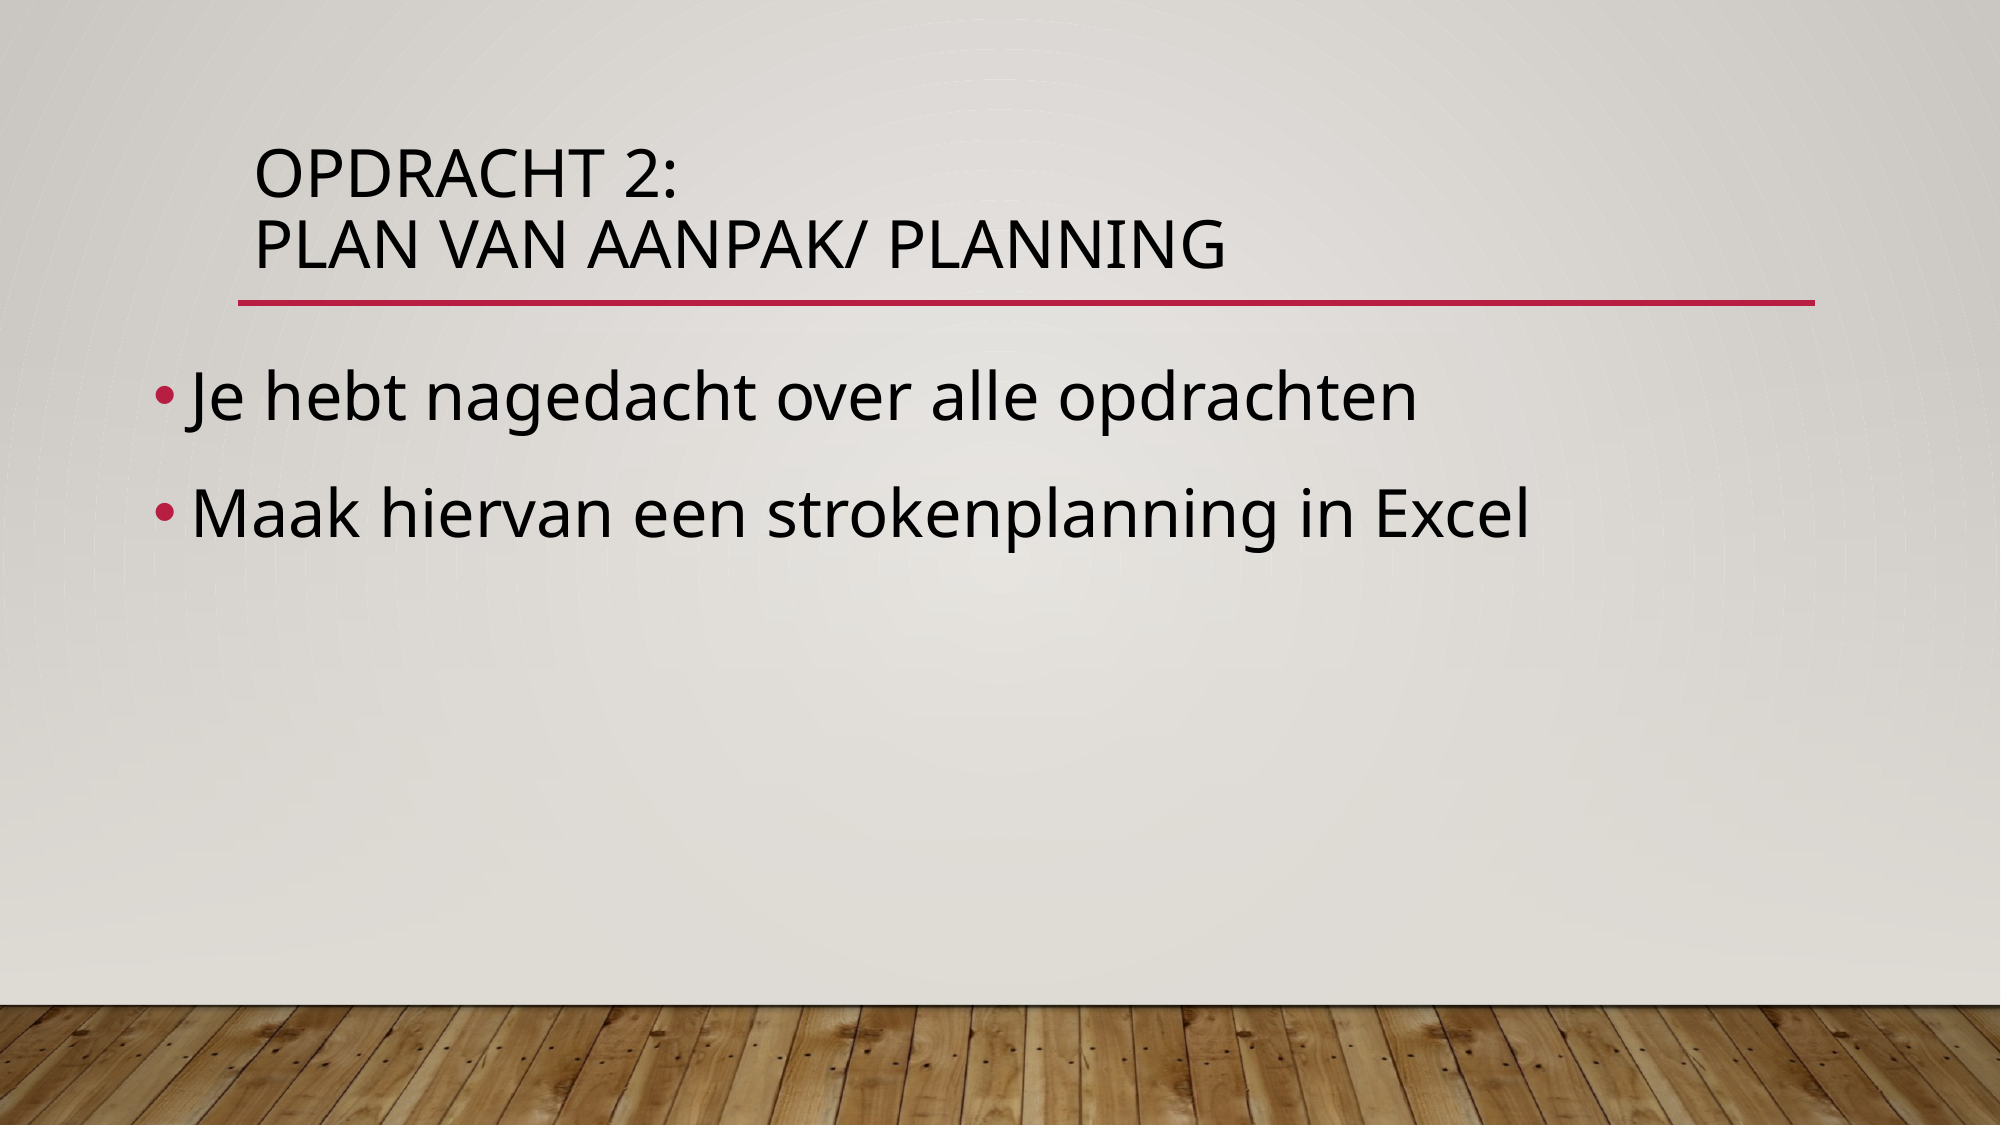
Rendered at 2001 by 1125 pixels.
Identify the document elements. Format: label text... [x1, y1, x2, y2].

list Je hebt nagedacht over alle opdrachten Maak hiervan een strokenplanning in Excel [138, 330, 1814, 897]
picture [0, 1005, 2000, 1125]
title opdracht 2: Plan van aanpak/ planning [238, 131, 1814, 305]
